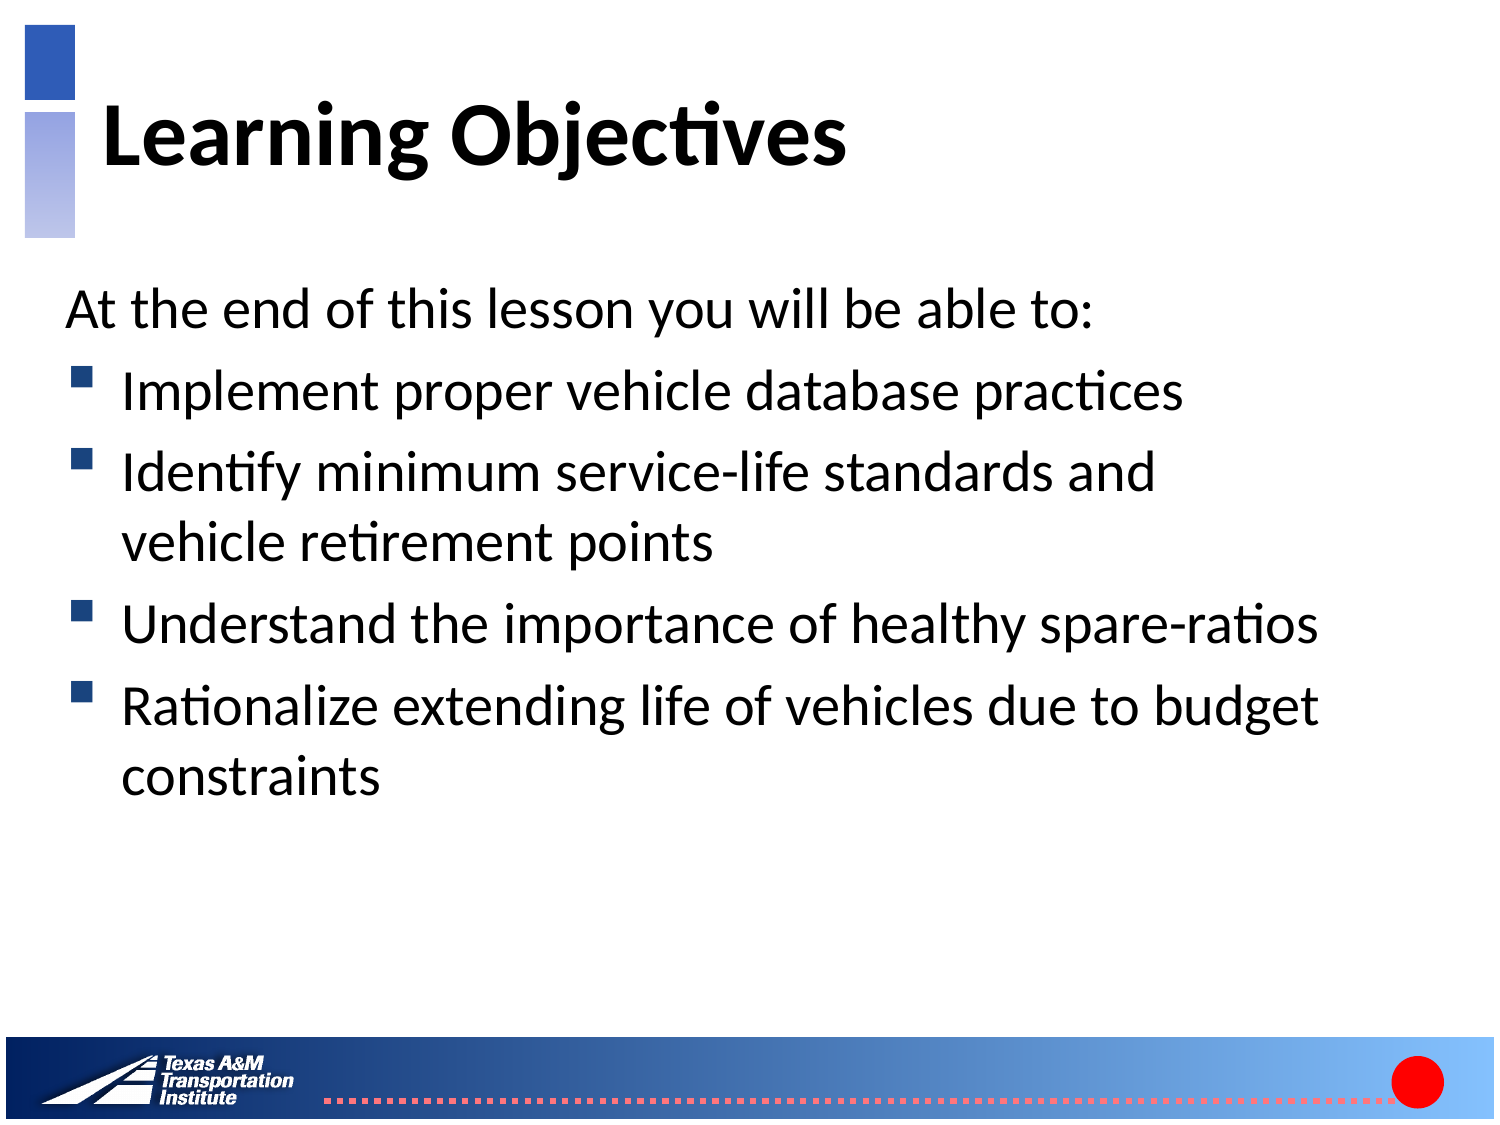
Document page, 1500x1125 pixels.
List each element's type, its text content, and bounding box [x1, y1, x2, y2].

list At the end of this lesson you will be able to: Implement proper vehicle database practices Identify minimum service-life standards and vehicle retirement points Understand the importance of healthy spare-ratios Rationalize extending life of vehicles due to budget constraints [50, 262, 1463, 1005]
title Learning Objectives [87, 24, 1425, 233]
picture [37, 1037, 300, 1125]
